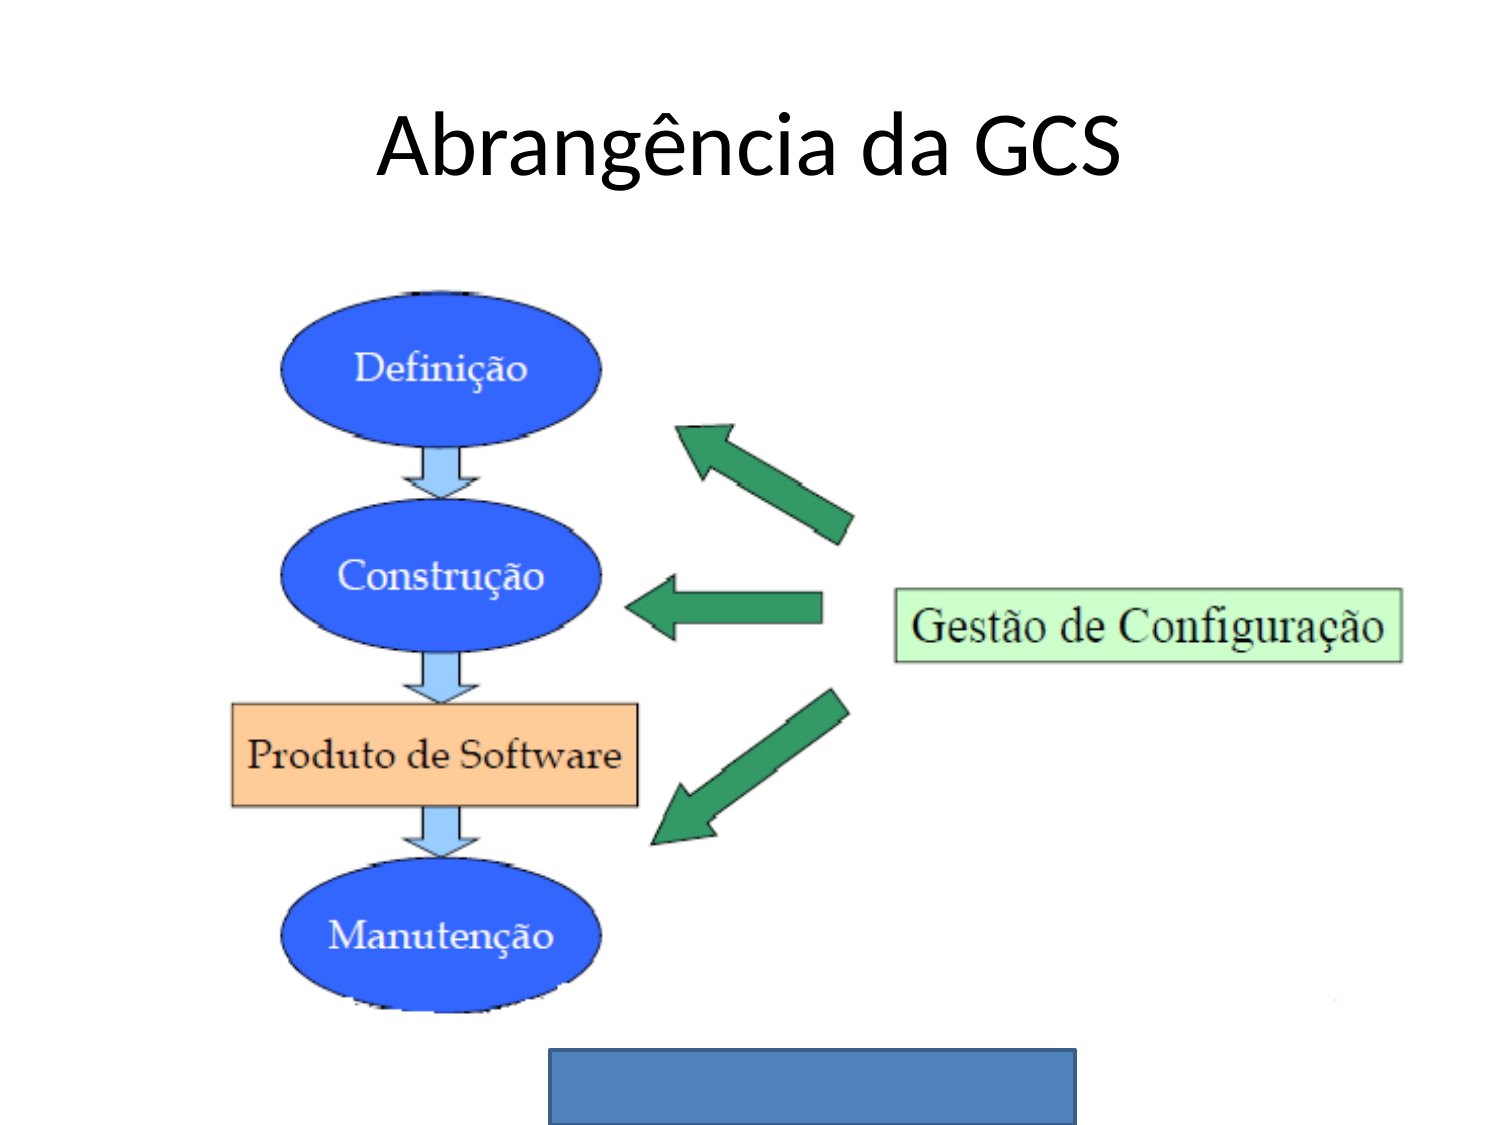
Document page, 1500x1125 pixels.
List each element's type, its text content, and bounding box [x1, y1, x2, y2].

picture [212, 274, 1415, 1022]
text_box [548, 1048, 1077, 1125]
title Abrangência da GCS [75, 45, 1425, 233]
